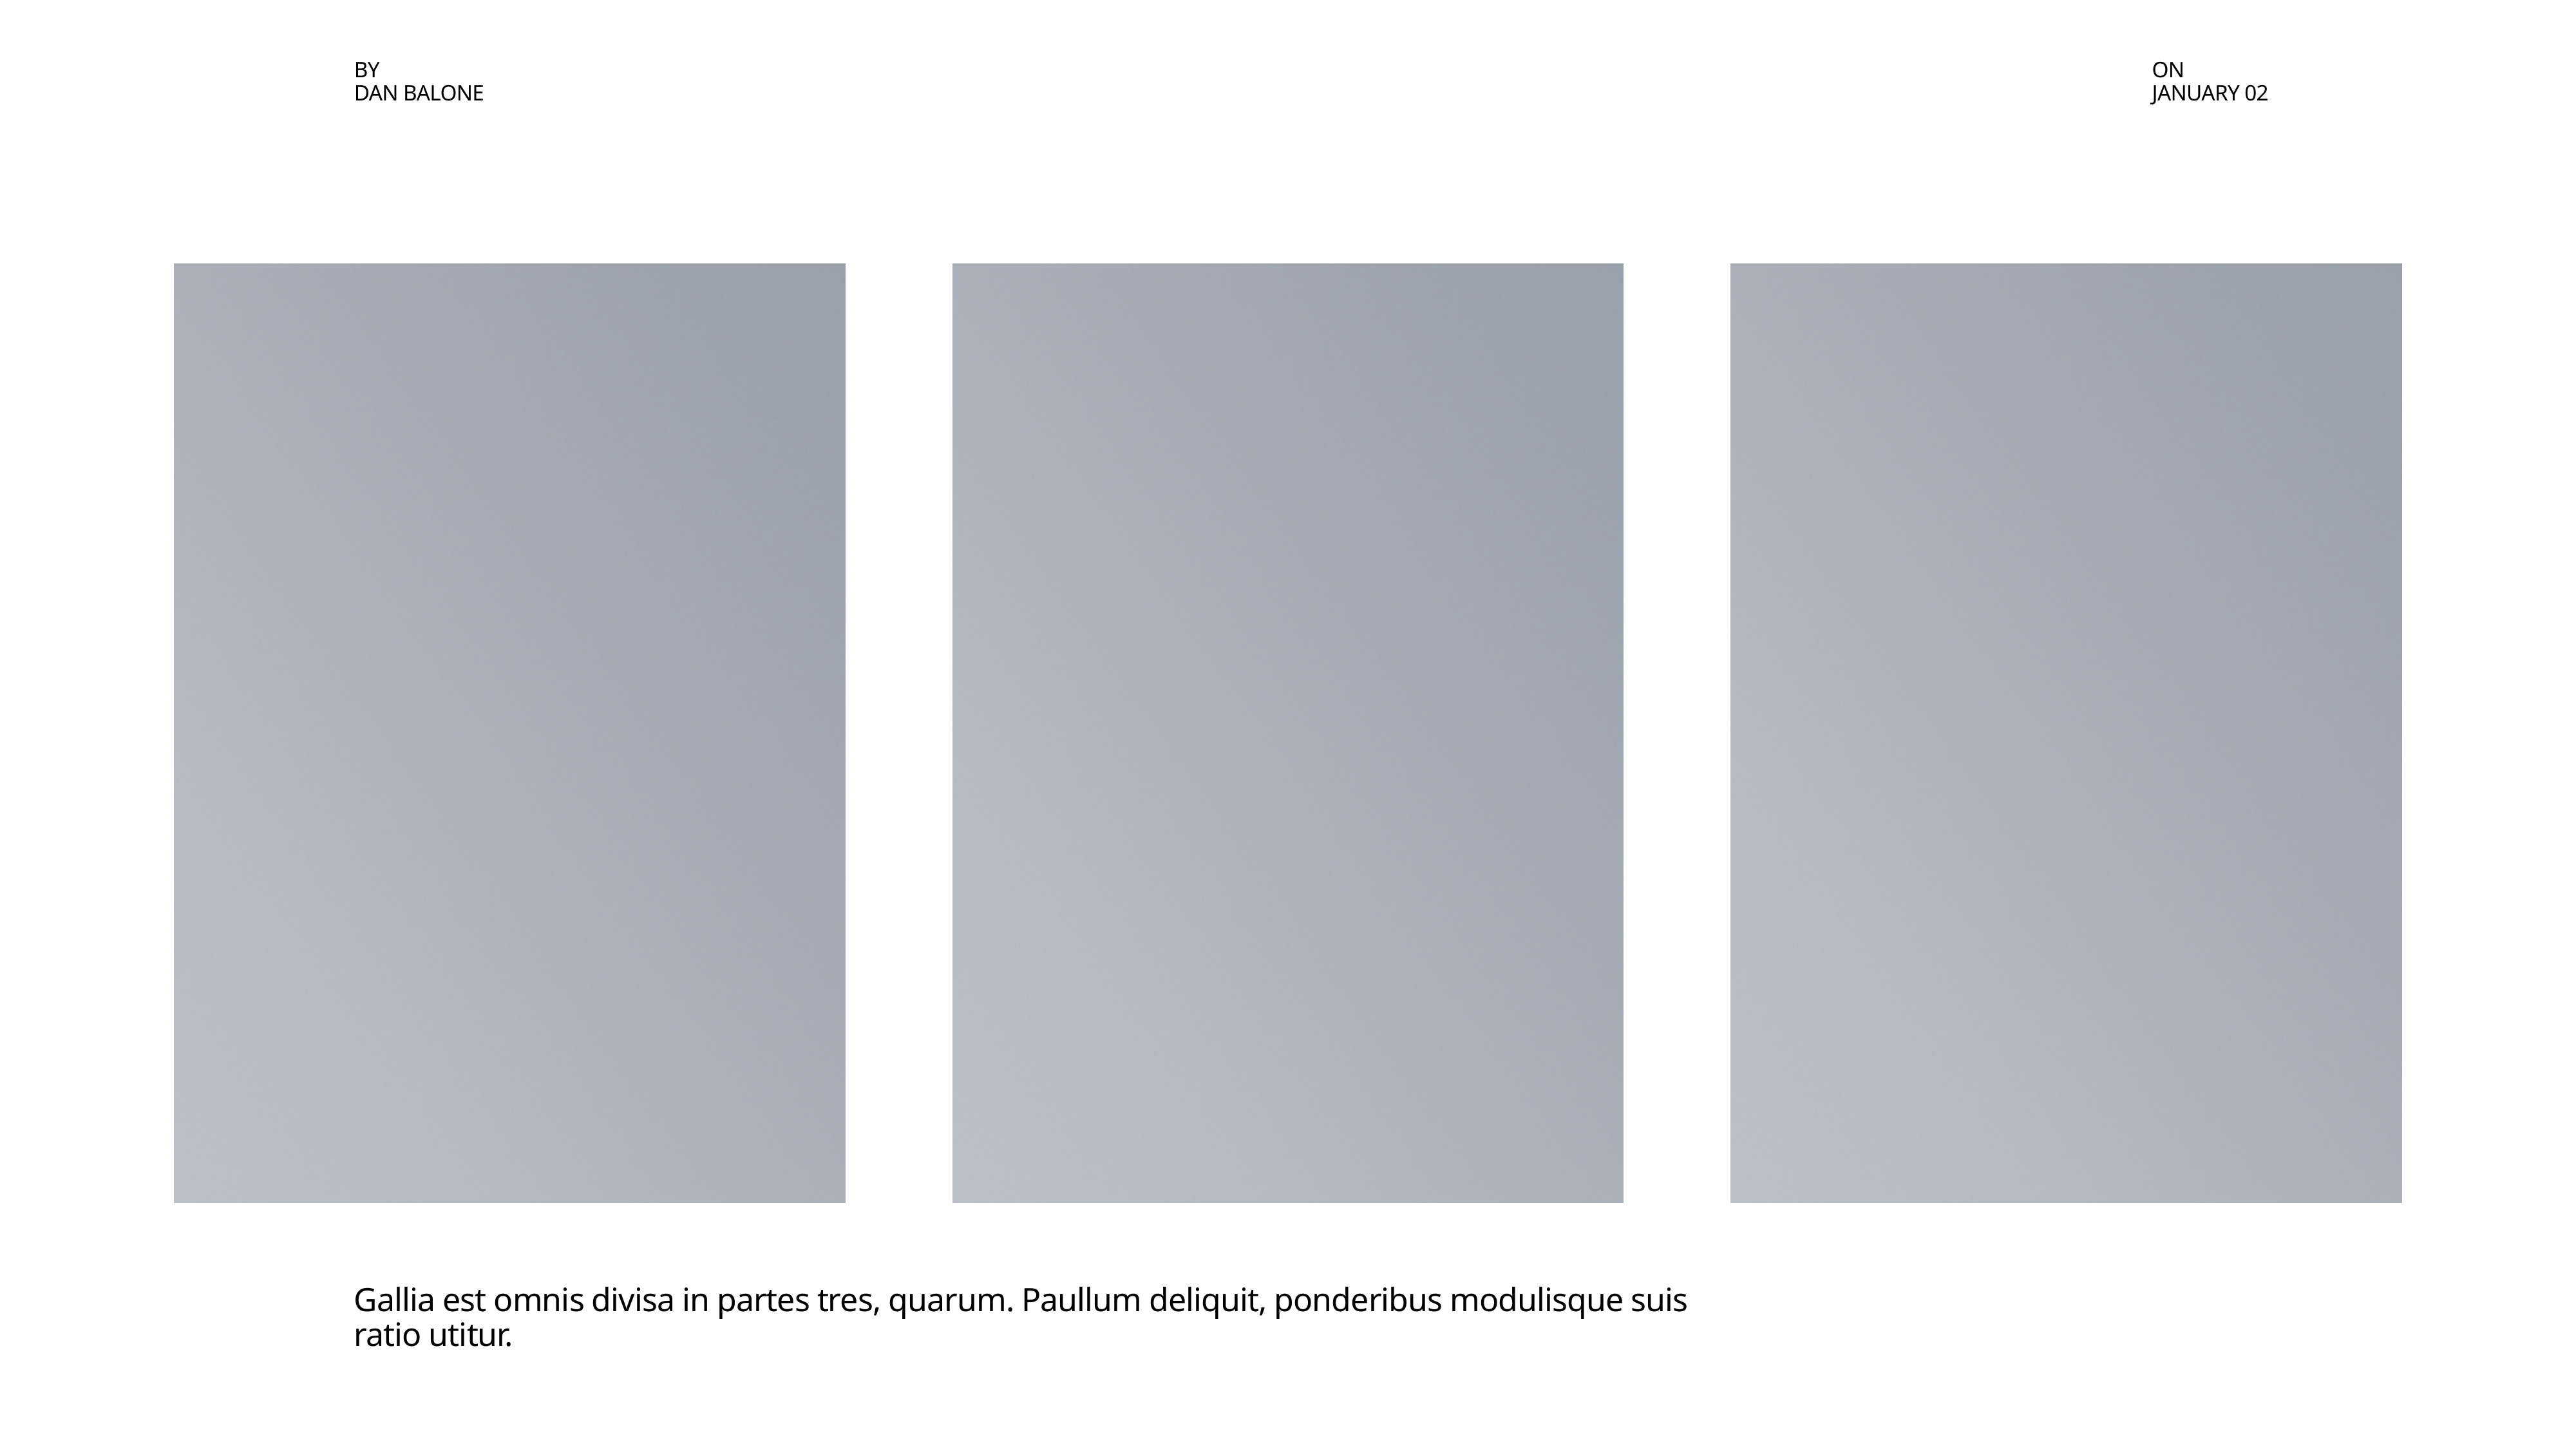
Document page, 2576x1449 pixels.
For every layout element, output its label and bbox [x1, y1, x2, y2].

picture [174, 263, 846, 1203]
picture [952, 263, 1624, 1203]
picture [1730, 263, 2402, 1203]
